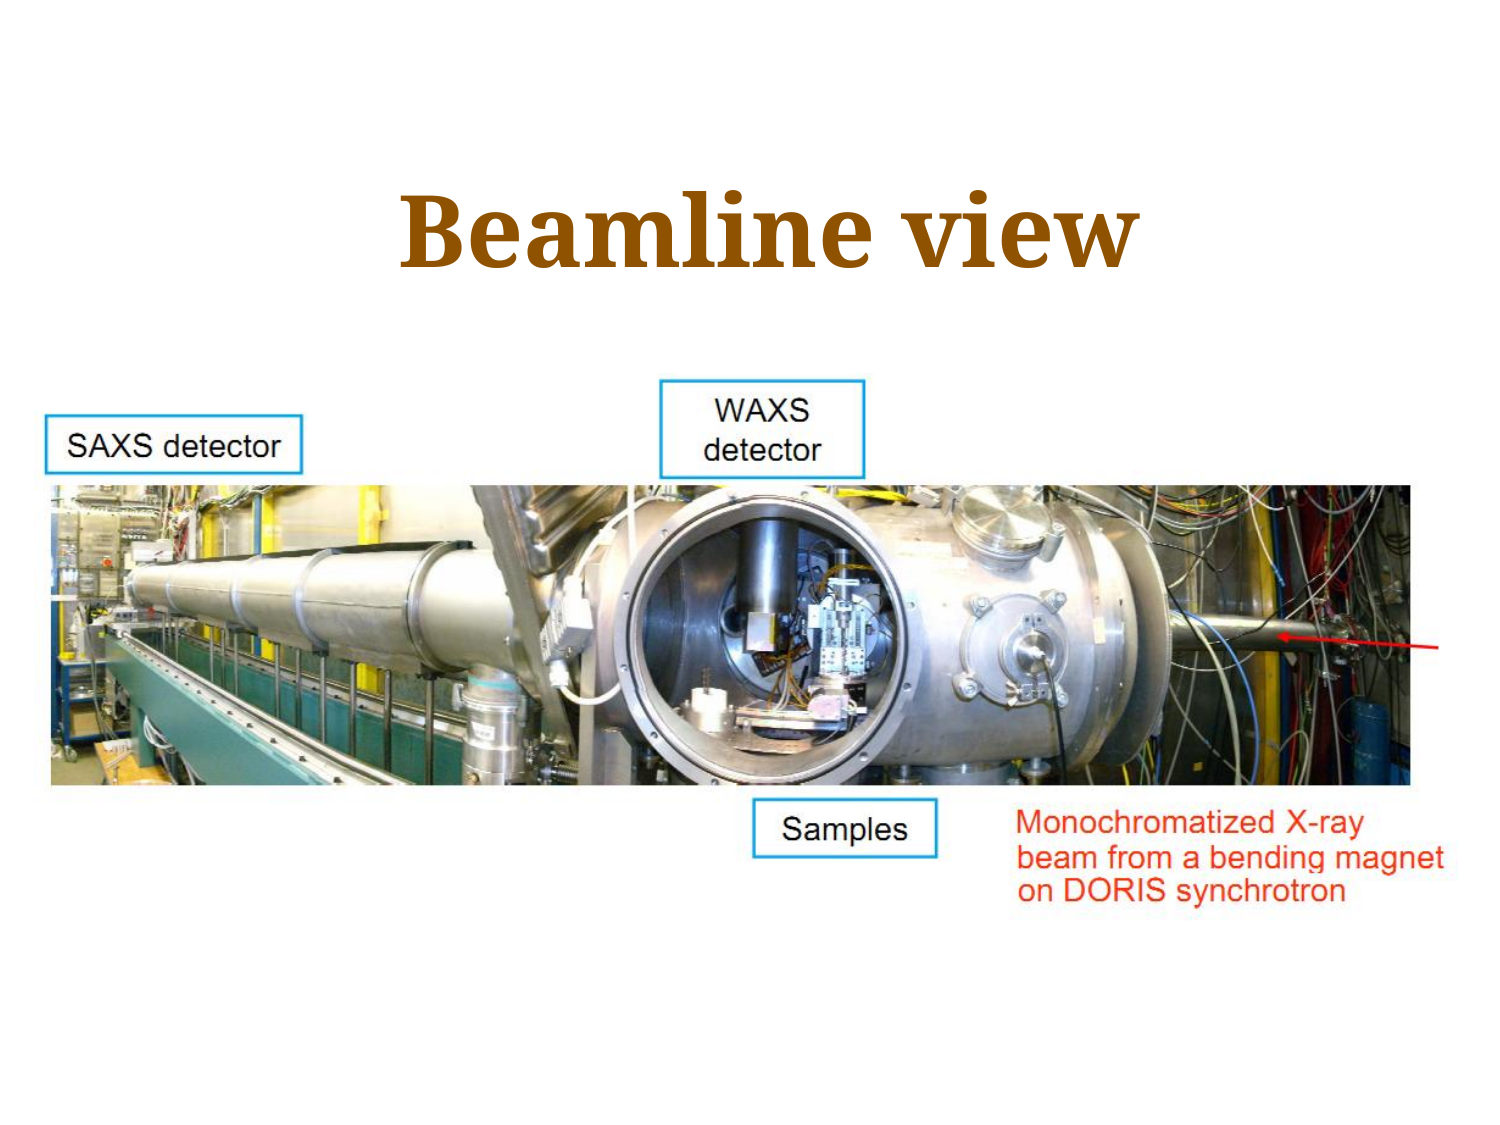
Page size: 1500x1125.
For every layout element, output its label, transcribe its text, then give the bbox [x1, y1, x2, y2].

text_box Beamline view [72, 114, 1467, 340]
picture [34, 373, 1458, 927]
